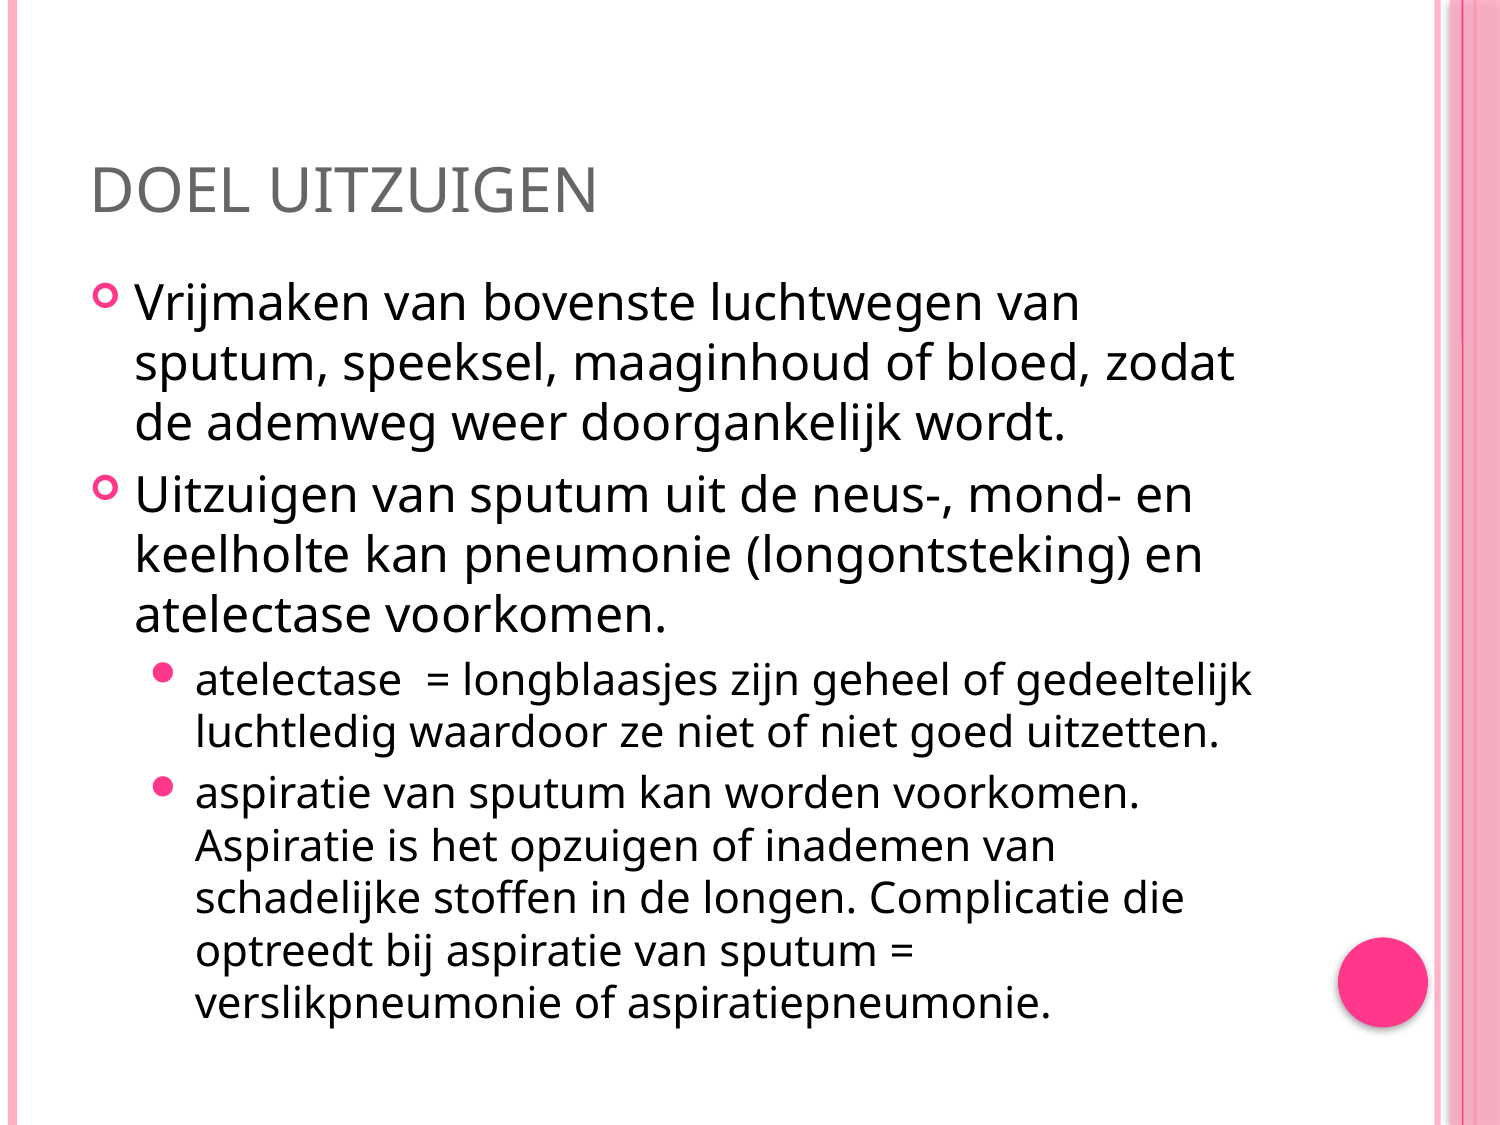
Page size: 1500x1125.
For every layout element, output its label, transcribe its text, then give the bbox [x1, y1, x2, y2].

title Doel uitzuigen [75, 45, 1300, 233]
list Vrijmaken van bovenste luchtwegen van sputum, speeksel, maaginhoud of bloed, zodat de ademweg weer doorgankelijk wordt. Uitzuigen van sputum uit de neus-, mond- en keelholte kan pneumonie (longontsteking) en atelectase voorkomen. atelectase = longblaasjes zijn geheel of gedeeltelijk luchtledig waardoor ze niet of niet goed uitzetten. aspiratie van sputum kan worden voorkomen. Aspiratie is het opzuigen of inademen van schadelijke stoffen in de longen. Complicatie die optreedt bij aspiratie van sputum = verslikpneumonie of aspiratiepneumonie. [75, 262, 1300, 1062]
